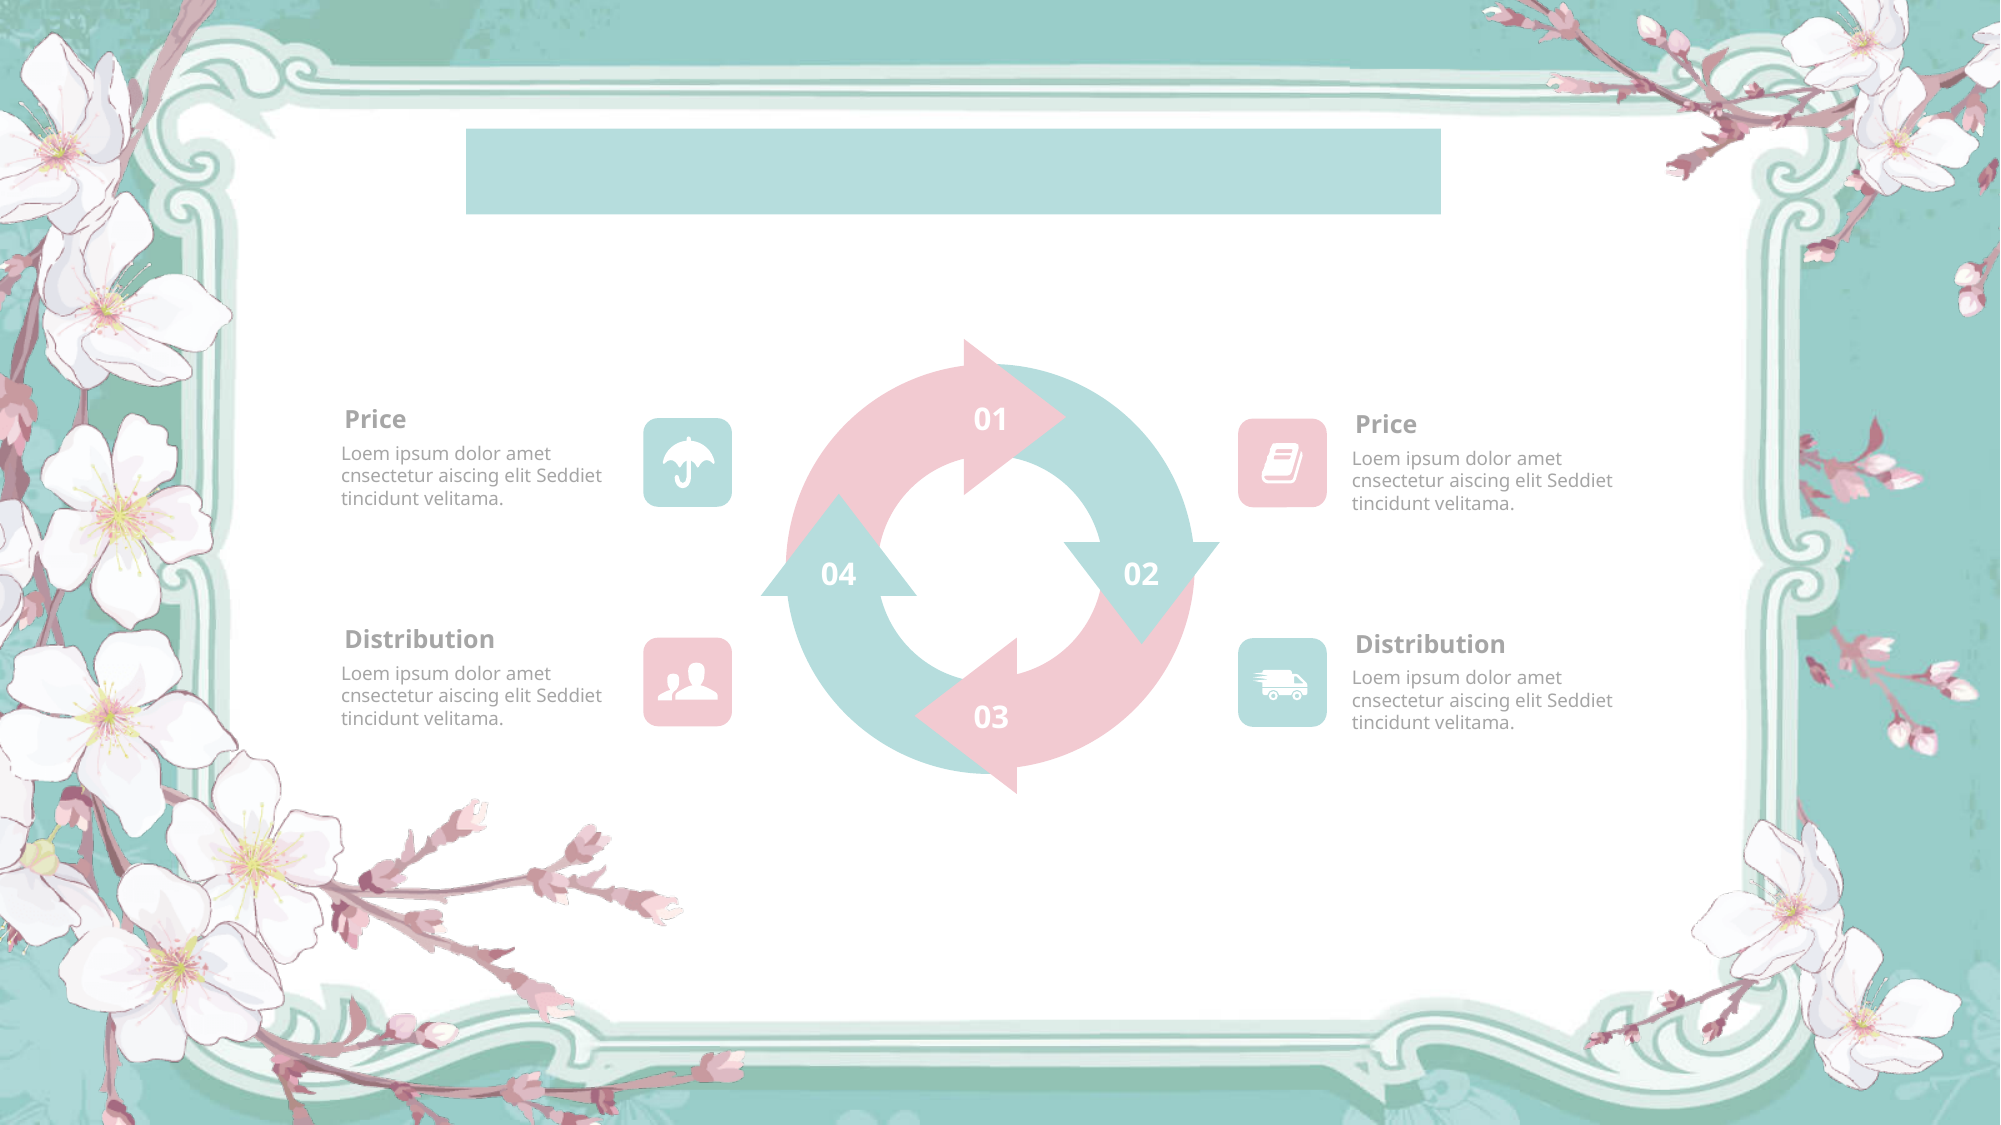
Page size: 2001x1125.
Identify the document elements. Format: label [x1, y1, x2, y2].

text_box [329, 396, 615, 510]
text_box [643, 418, 732, 507]
text_box [329, 616, 615, 730]
text_box [1238, 418, 1327, 508]
text_box [643, 637, 732, 727]
text_box [1340, 621, 1626, 735]
text_box [760, 338, 1220, 794]
text_box [1238, 638, 1327, 727]
picture [0, 0, 2000, 1125]
text_box [1340, 401, 1626, 515]
